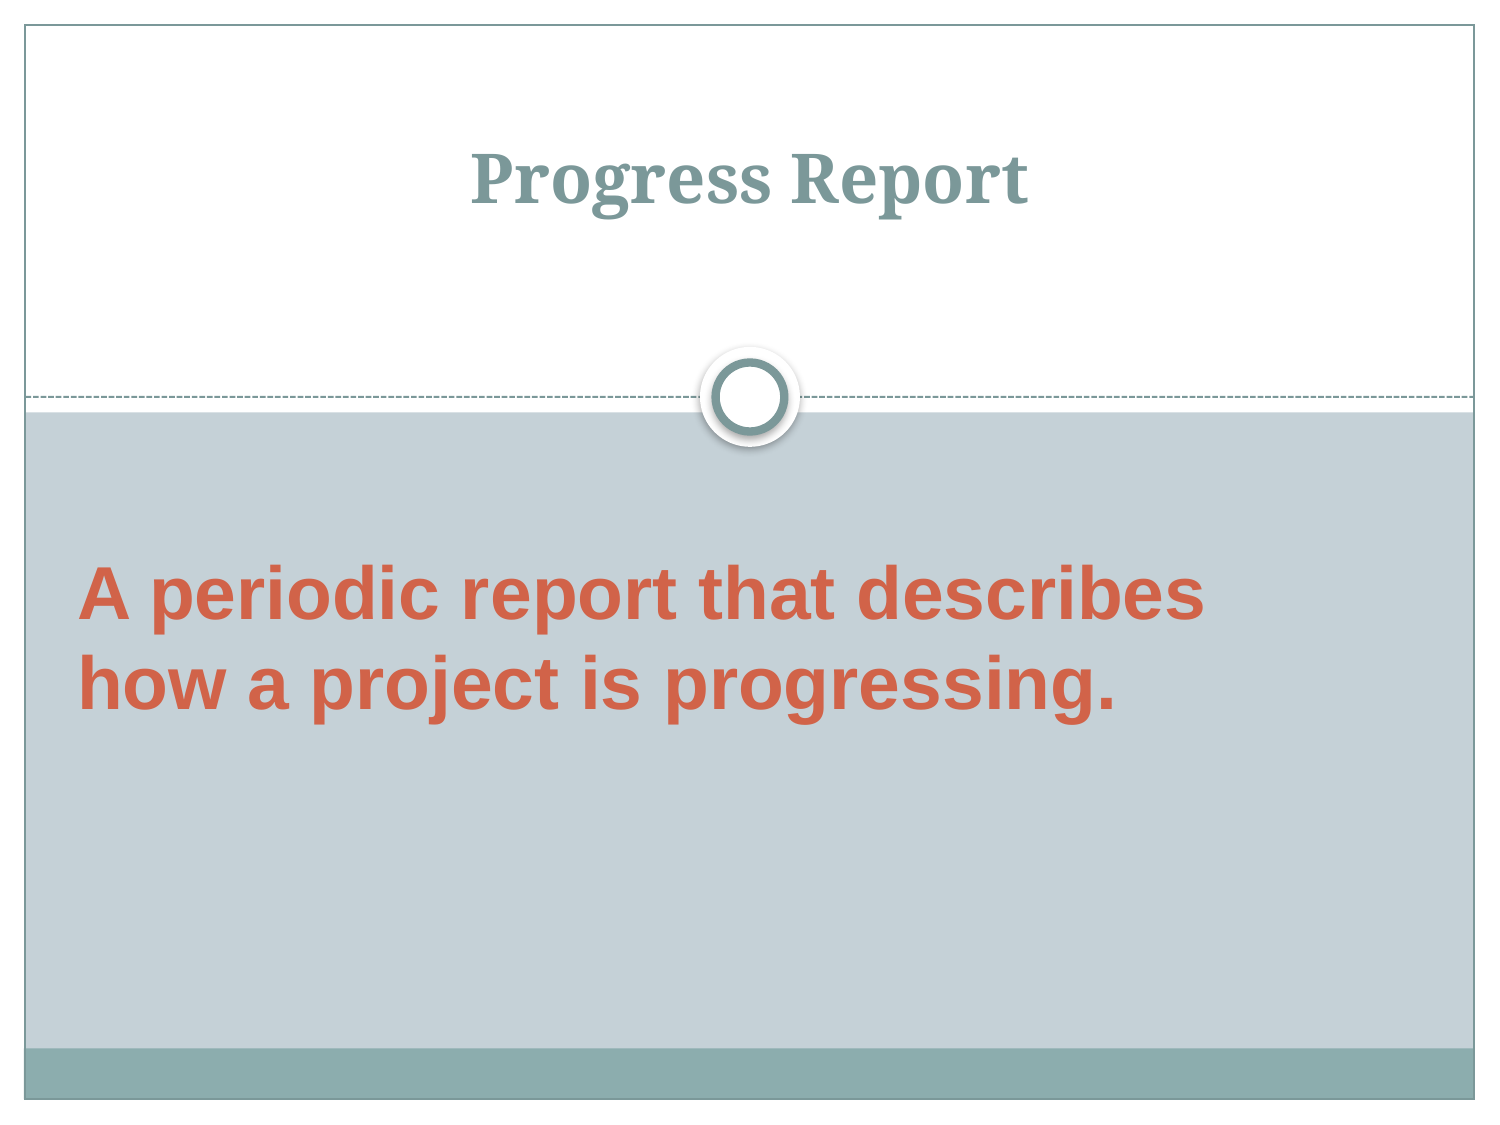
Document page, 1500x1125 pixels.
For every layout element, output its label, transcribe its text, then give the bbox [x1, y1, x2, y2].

title Progress Report [49, 99, 1451, 225]
text_box A periodic report that describes how a project is progressing. [62, 537, 1500, 733]
